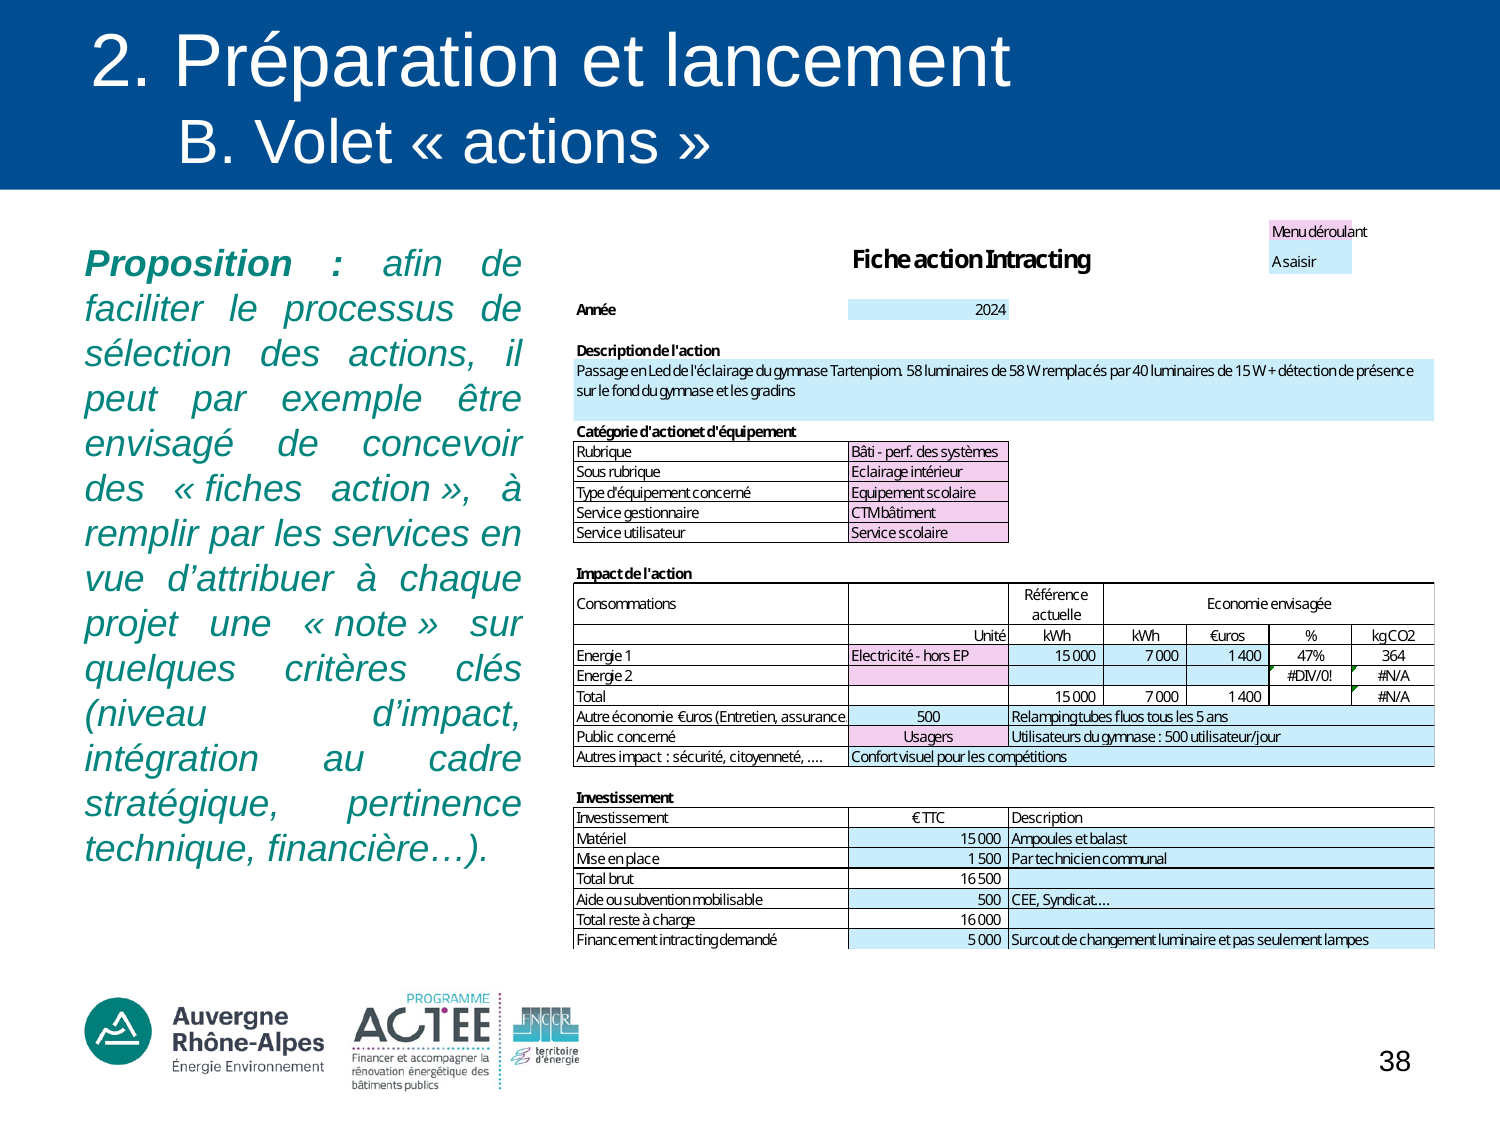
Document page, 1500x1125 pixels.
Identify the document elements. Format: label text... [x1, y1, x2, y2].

picture [76, 987, 337, 1085]
list Proposition : afin de faciliter le processus de sélection des actions, il peut par exemple être envisagé de concevoir des « fiches action », à remplir par les services en vue d’attribuer à chaque projet une « note » sur quelques critères clés (niveau d’impact, intégration au cadre stratégique, pertinence technique, financière…). [41, 231, 538, 941]
picture [348, 987, 586, 1094]
picture [572, 219, 1436, 950]
title 2. Préparation et lancement B. Volet « actions » [74, 0, 1426, 188]
